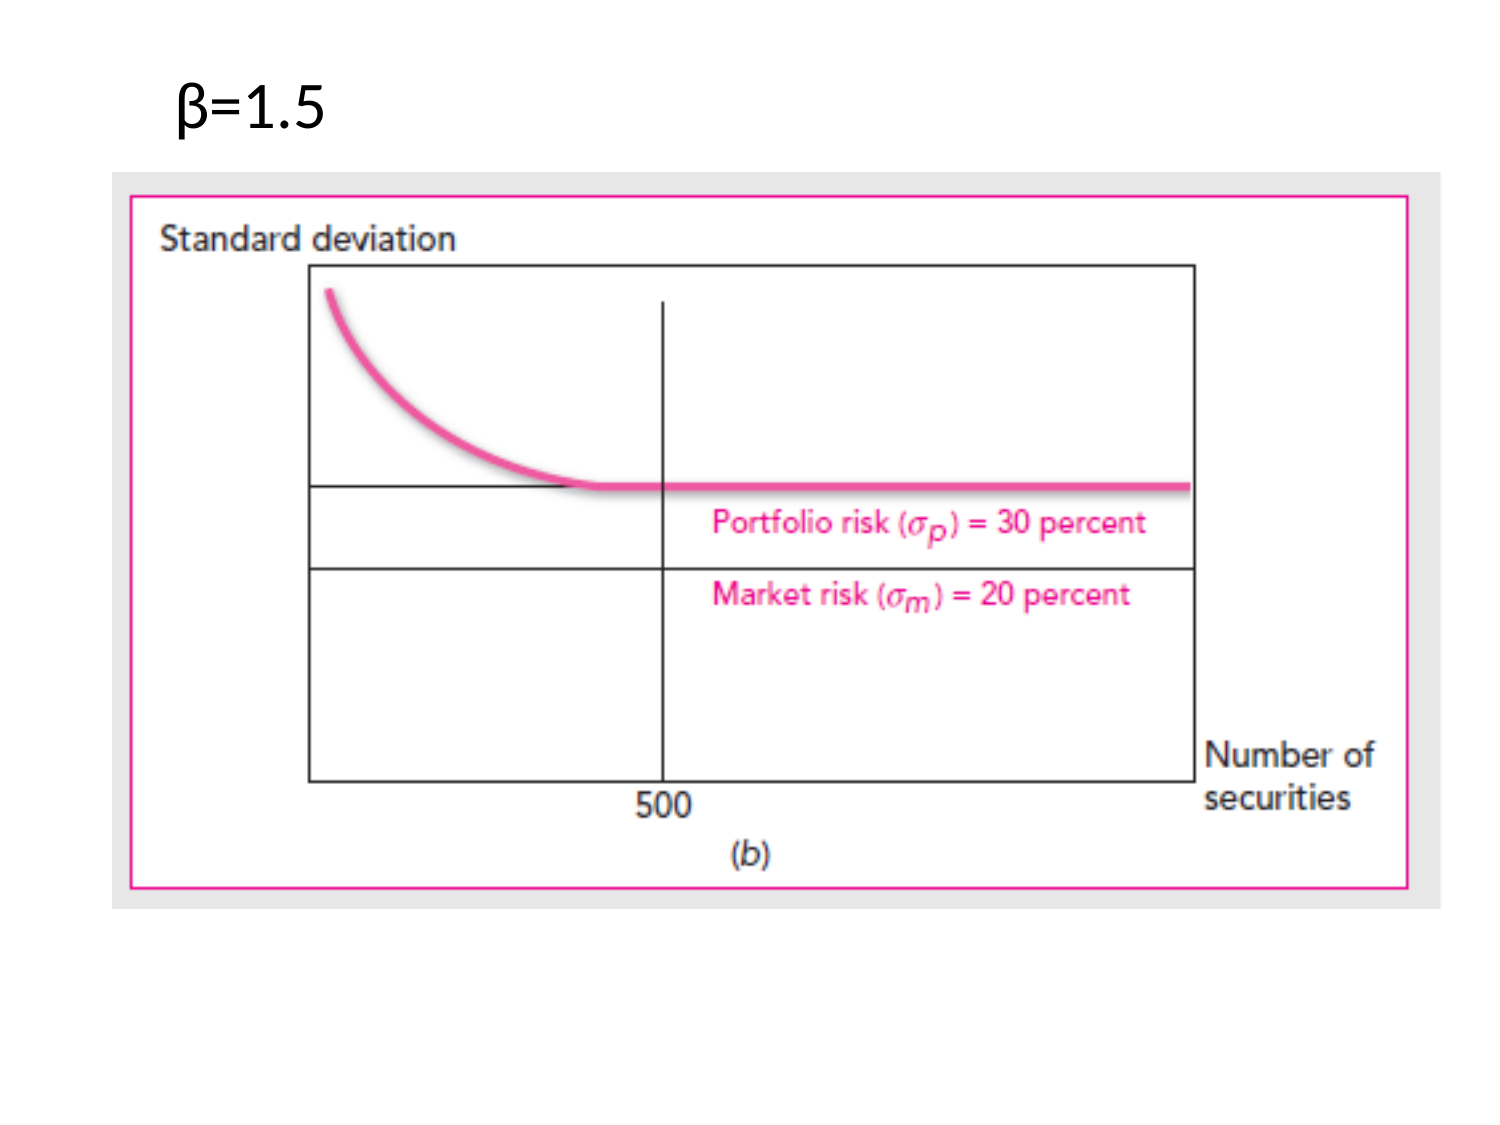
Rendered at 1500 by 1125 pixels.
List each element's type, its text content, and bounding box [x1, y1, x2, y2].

text_box β=1.5 [159, 54, 420, 150]
picture [111, 172, 1444, 910]
